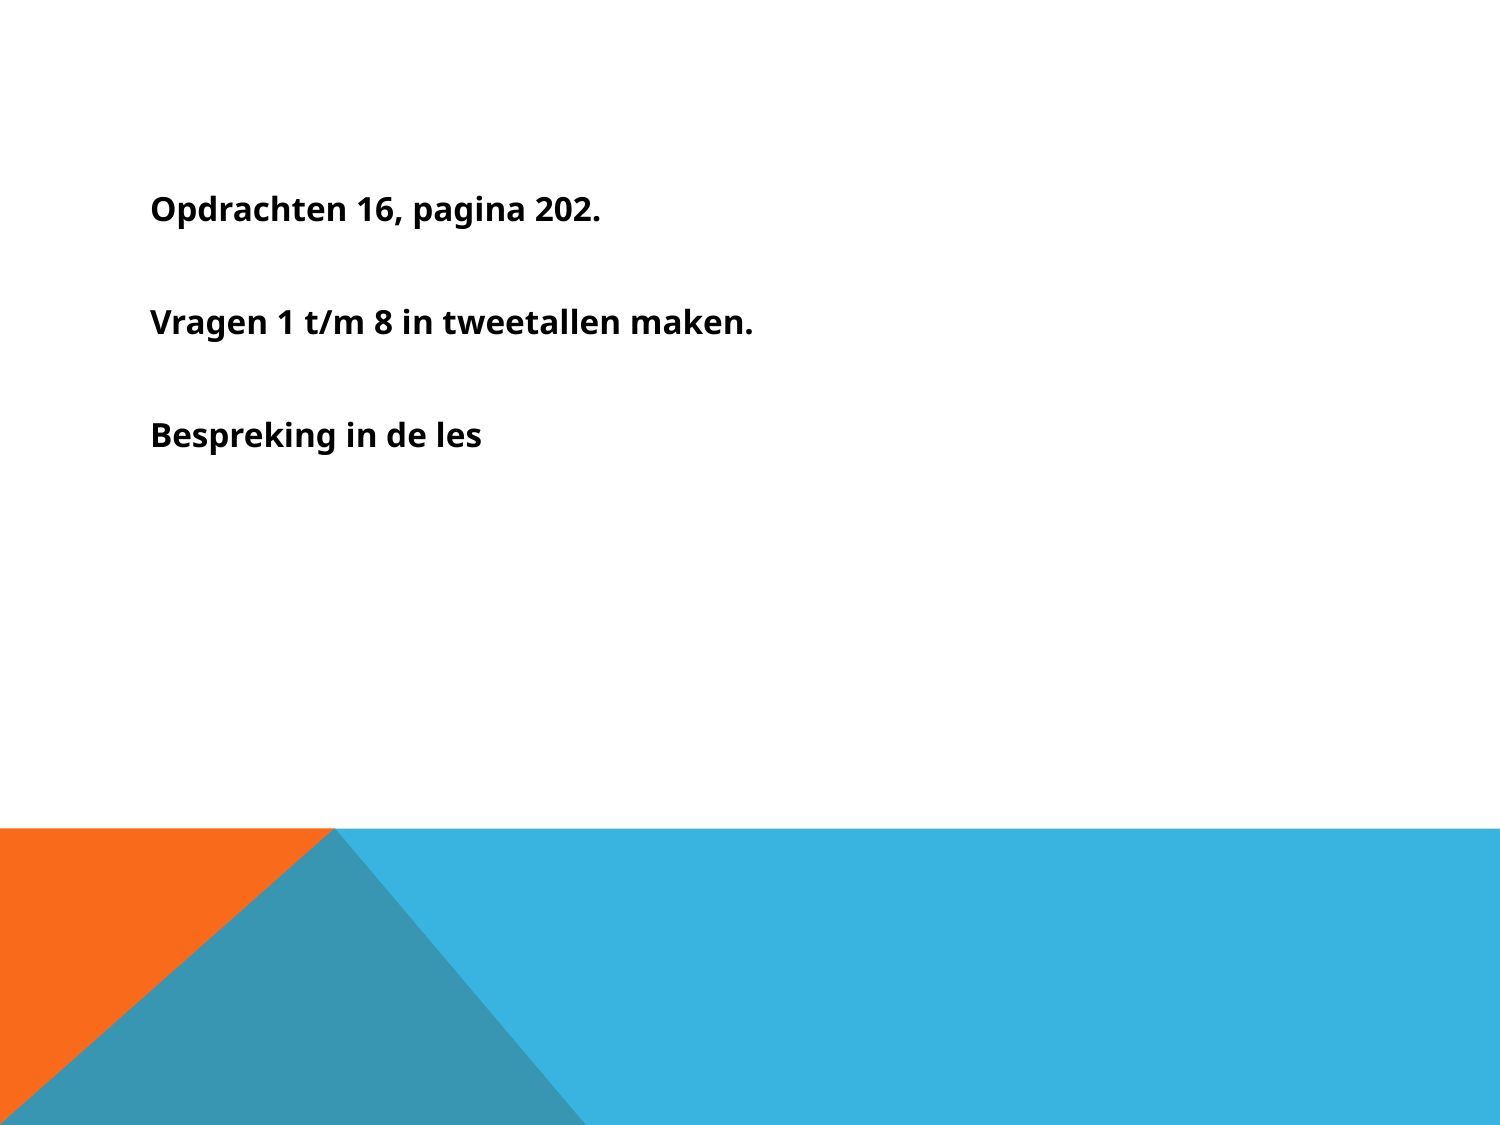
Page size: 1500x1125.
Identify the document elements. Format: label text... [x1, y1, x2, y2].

list Opdrachten 16, pagina 202. Vragen 1 t/m 8 in tweetallen maken. Bespreking in de les [135, 180, 1369, 768]
